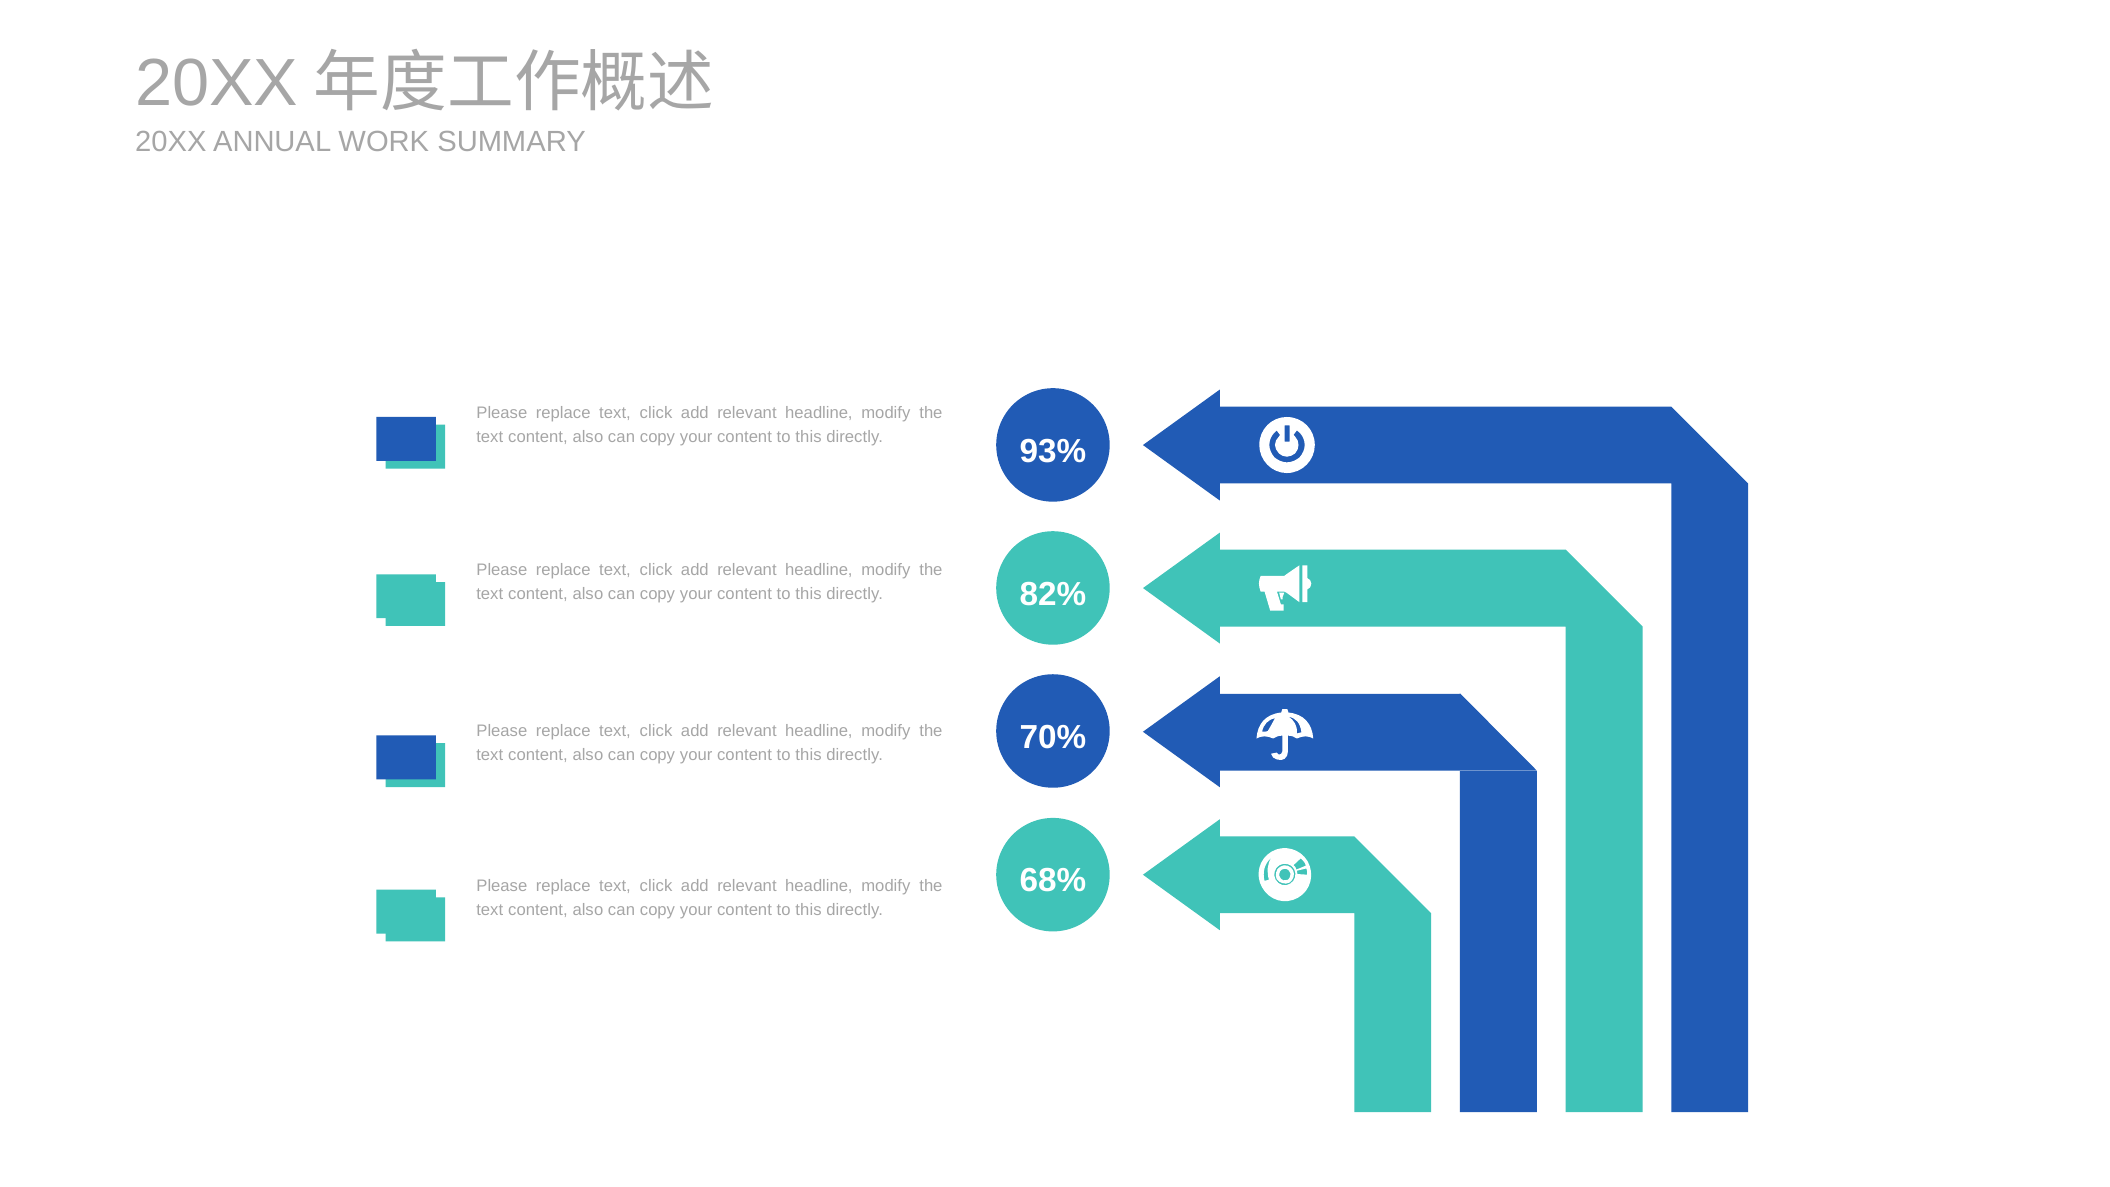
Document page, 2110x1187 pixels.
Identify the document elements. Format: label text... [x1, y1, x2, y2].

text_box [1142, 389, 1749, 1112]
text_box 20XX ANNUAL WORK SUMMARY [135, 122, 596, 158]
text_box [376, 416, 446, 469]
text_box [996, 674, 1110, 788]
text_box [996, 531, 1110, 645]
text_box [1142, 819, 1432, 1112]
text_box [996, 817, 1110, 932]
text_box Please replace text, click add relevant headline, modify the text content, also can copy your content to this directly. [461, 708, 959, 772]
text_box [376, 889, 446, 942]
text_box Please replace text, click add relevant headline, modify the text content, also can copy your content to this directly. [461, 863, 959, 926]
text_box Please replace text, click add relevant headline, modify the text content, also can copy your content to this directly. [461, 547, 959, 611]
text_box Please replace text, click add relevant headline, modify the text content, also can copy your content to this directly. [461, 390, 959, 453]
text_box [376, 574, 446, 626]
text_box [996, 388, 1110, 502]
text_box 20XX年度工作概述 [135, 38, 783, 119]
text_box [376, 735, 446, 788]
